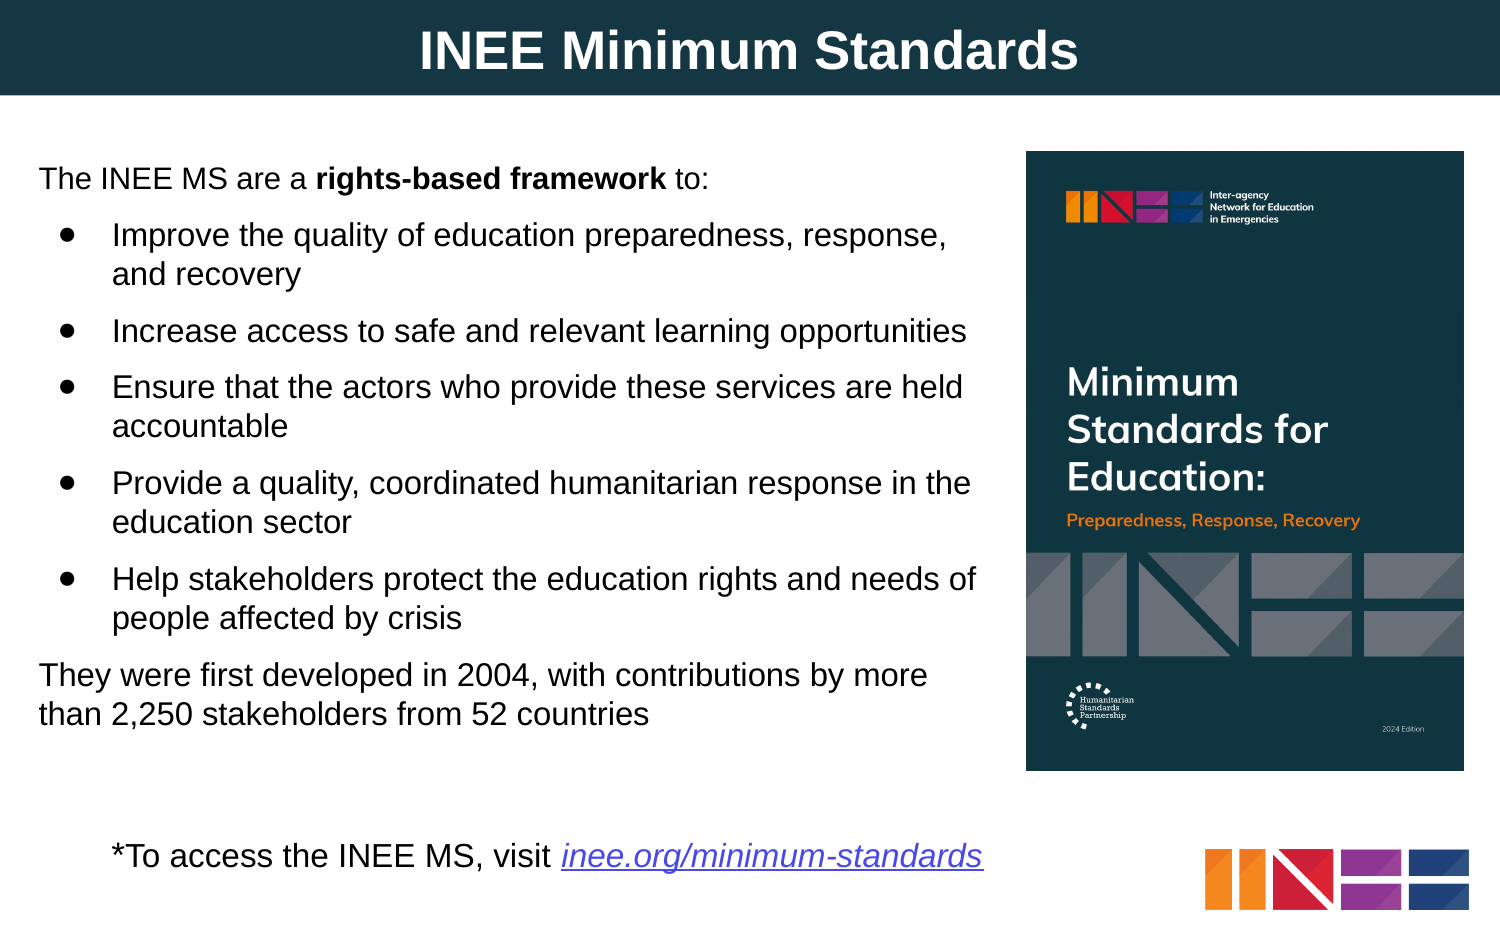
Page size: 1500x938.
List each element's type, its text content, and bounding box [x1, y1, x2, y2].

picture [1205, 849, 1469, 910]
text_box *To access the INEE MS, visit inee.org/minimum-standards [96, 810, 1068, 890]
picture [1026, 151, 1465, 771]
list The INEE MS are a rights-based framework to: Improve the quality of education preparedness, response, and recovery Increase access to safe and relevant learning opportunities Ensure that the actors who provide these services are held accountable Provide a quality, coordinated humanitarian response in the education sector Help stakeholders protect the education rights and needs of people affected by crisis They were first developed in 2004, with contributions by more than 2,250 stakeholders from 52 countries [23, 143, 995, 779]
title INEE Minimum Standards [0, 0, 1500, 96]
